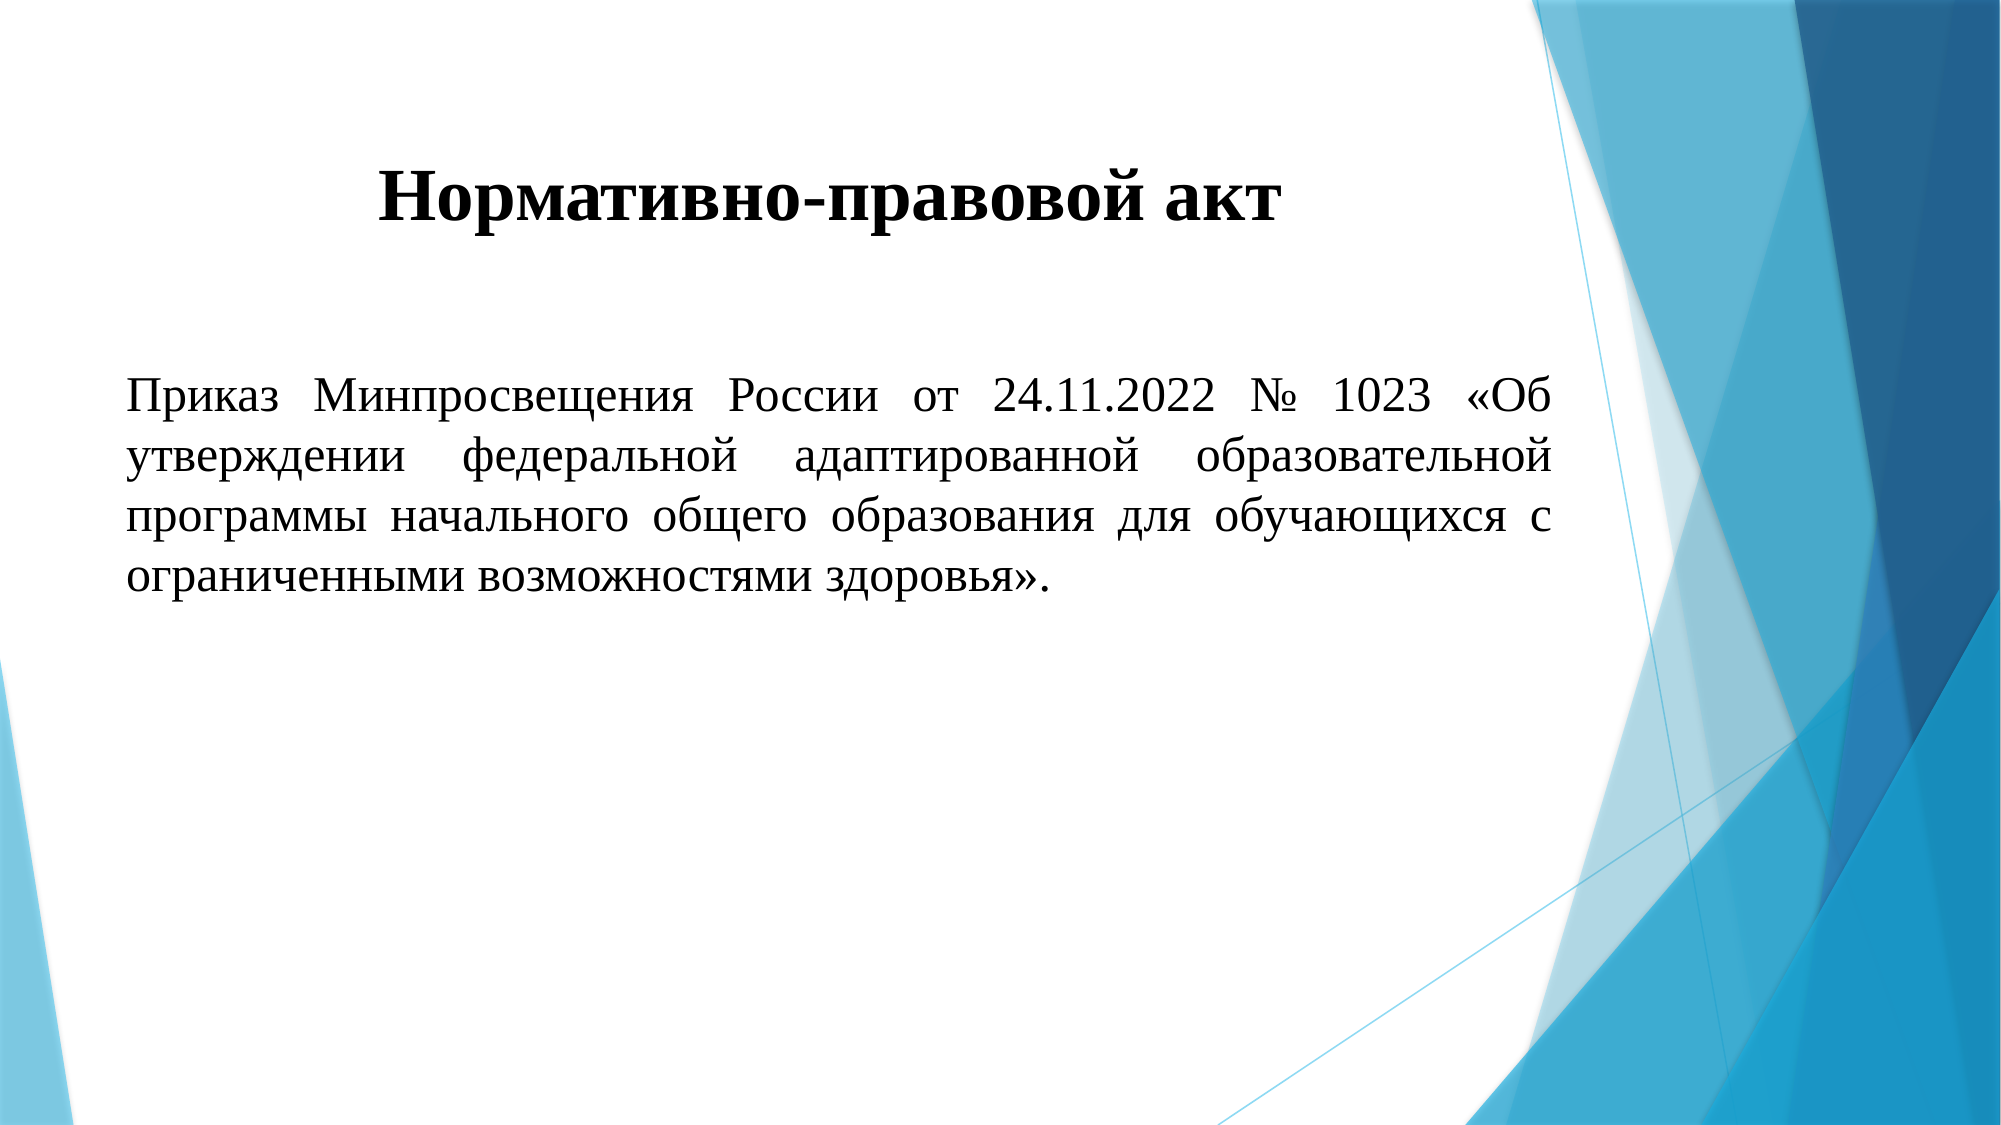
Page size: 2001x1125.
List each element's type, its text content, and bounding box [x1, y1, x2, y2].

list Приказ Минпросвещения России от 24.11.2022 № 1023 «Об утверждении федеральной адаптированной образовательной программы начального общего образования для обучающихся с ограниченными возможностями здоровья». [111, 354, 1568, 992]
title Нормативно-правовой акт [125, 137, 1536, 354]
